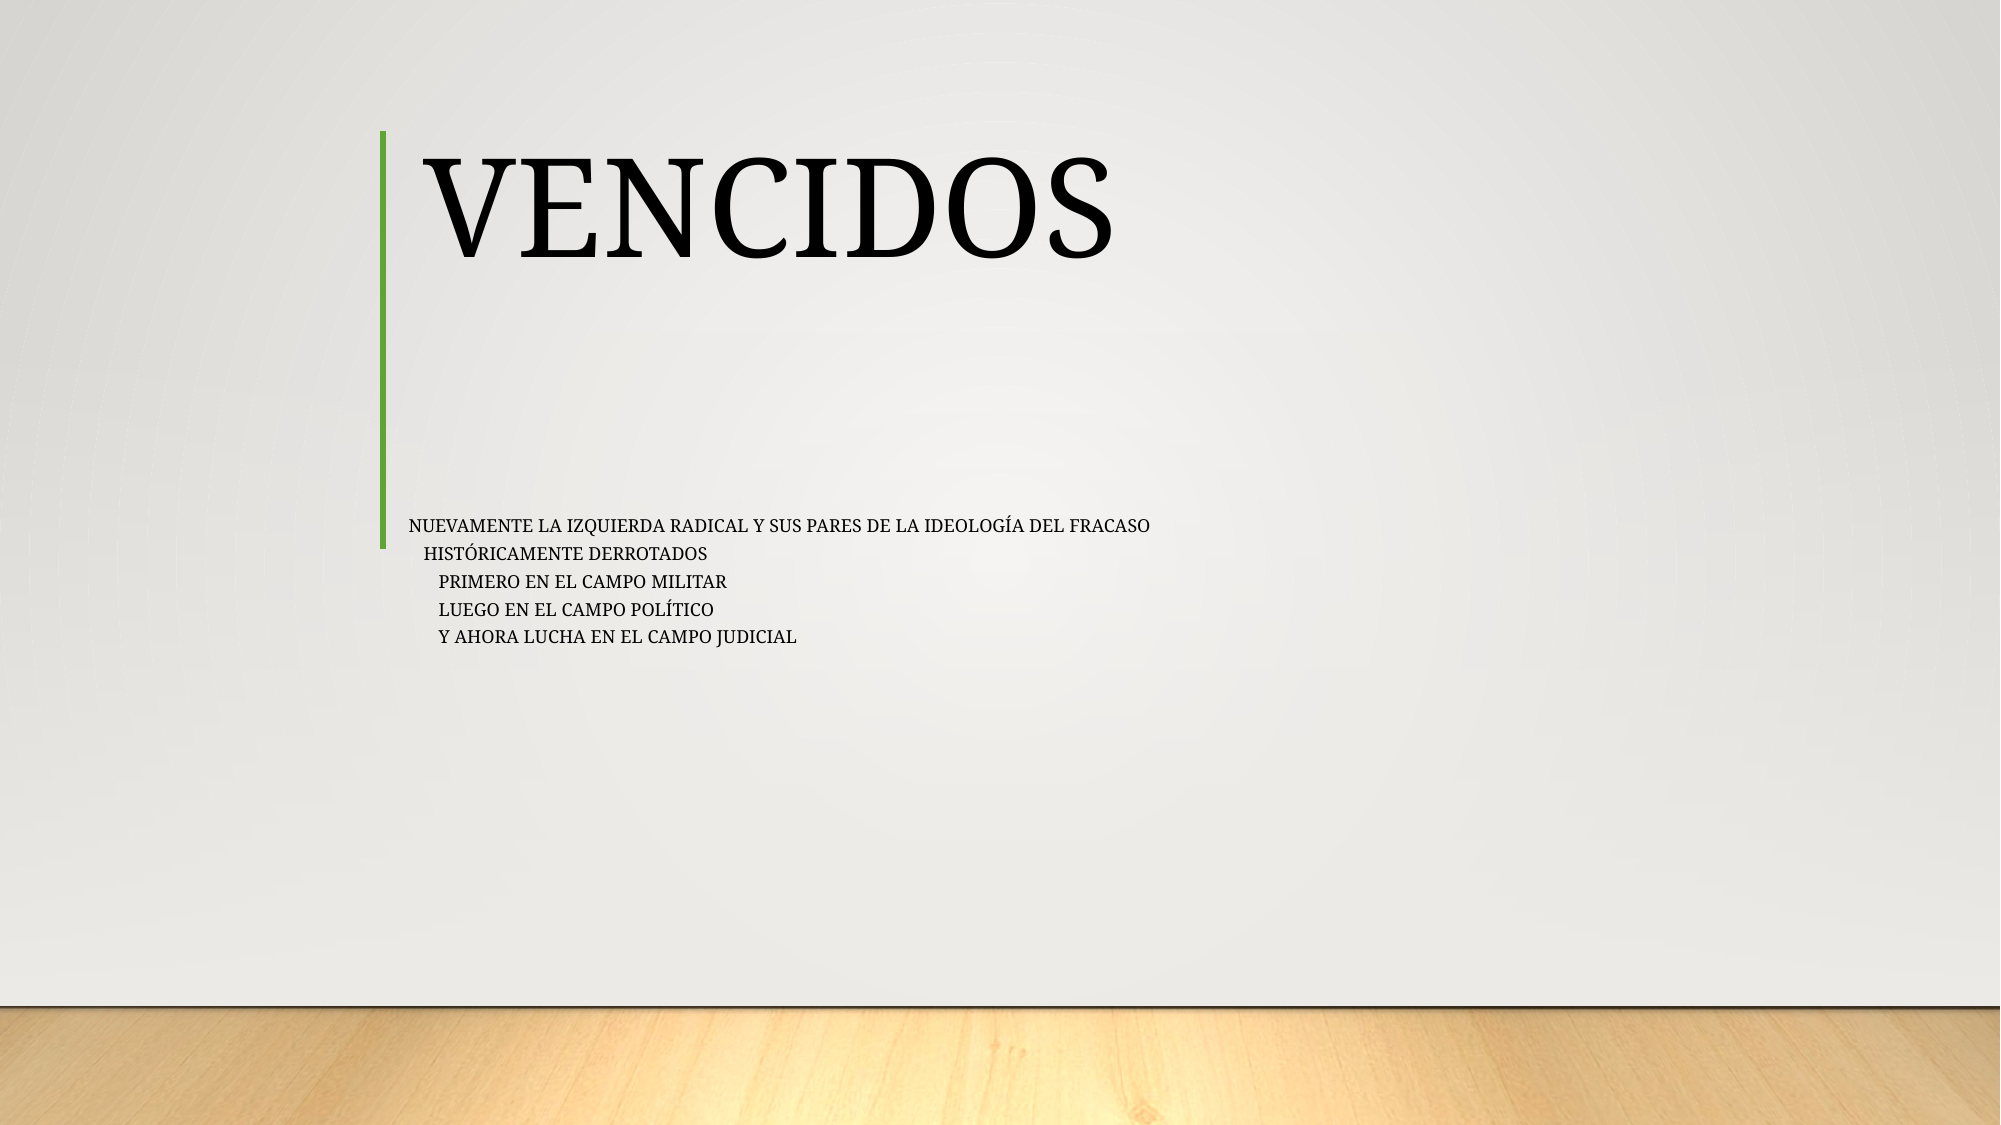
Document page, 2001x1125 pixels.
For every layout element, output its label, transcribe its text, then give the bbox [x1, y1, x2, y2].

picture [0, 1006, 2000, 1125]
subtitle Nuevamente la izquierda radical y sus pares de la ideología del fracaso Históricamente derrotados primero en el campo militar luego en el Campo político y ahora LUCHA EN el Campo judicial [393, 495, 1814, 674]
title VENCIDOS [408, 0, 1814, 288]
